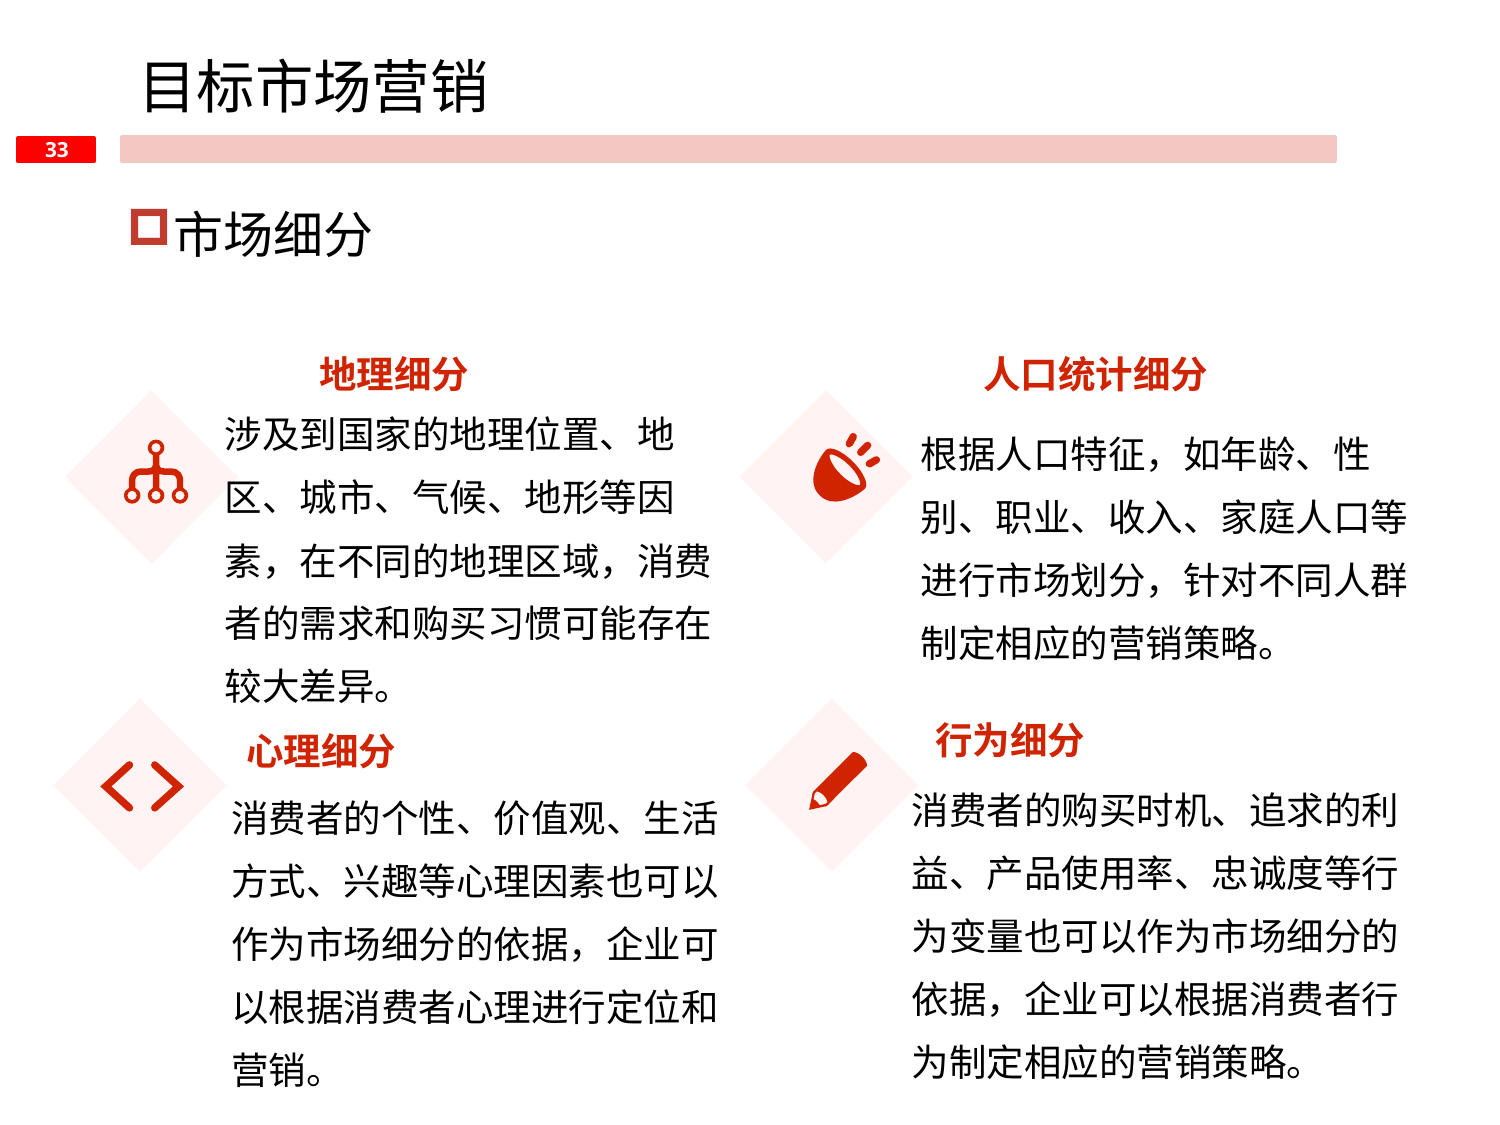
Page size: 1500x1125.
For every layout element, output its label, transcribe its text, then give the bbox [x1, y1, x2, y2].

text_box [813, 448, 867, 502]
text_box [17, 129, 97, 189]
text_box 根据人口特征，如年龄、性别、职业、收入、家庭人口等进行市场划分，针对不同人群制定相应的营销策略。 [912, 408, 1447, 613]
text_box 消费者的个性、价值观、生活方式、兴趣等心理因素也可以作为市场细分的依据，企业可以根据消费者心理进行定位和营销。 [223, 772, 757, 977]
text_box [757, 698, 903, 872]
text_box [151, 761, 185, 812]
text_box [750, 389, 912, 564]
text_box 地理细分 [311, 338, 729, 389]
text_box 消费者的购买时机、追求的利益、产品使用率、忠诚度等行为变量也可以作为市场细分的依据，企业可以根据消费者行为制定相应的营销策略。 [903, 765, 1438, 969]
text_box [100, 761, 134, 812]
text_box [857, 441, 872, 457]
text_box 涉及到国家的地理位置、地区、城市、气候、地形等因素，在不同的地理区域，消费者的需求和购买习惯可能存在较大差异。 [216, 389, 750, 594]
text_box 目标市场营销 [123, 42, 958, 128]
text_box 人口统计细分 [975, 338, 1393, 399]
text_box [865, 456, 880, 468]
text_box [845, 433, 857, 448]
text_box 市场细分 [112, 196, 1097, 291]
text_box [64, 390, 216, 564]
text_box 行为细分 [927, 704, 1345, 765]
text_box [53, 698, 223, 872]
text_box [809, 752, 868, 810]
text_box 心理细分 [238, 715, 656, 772]
text_box [124, 439, 189, 504]
